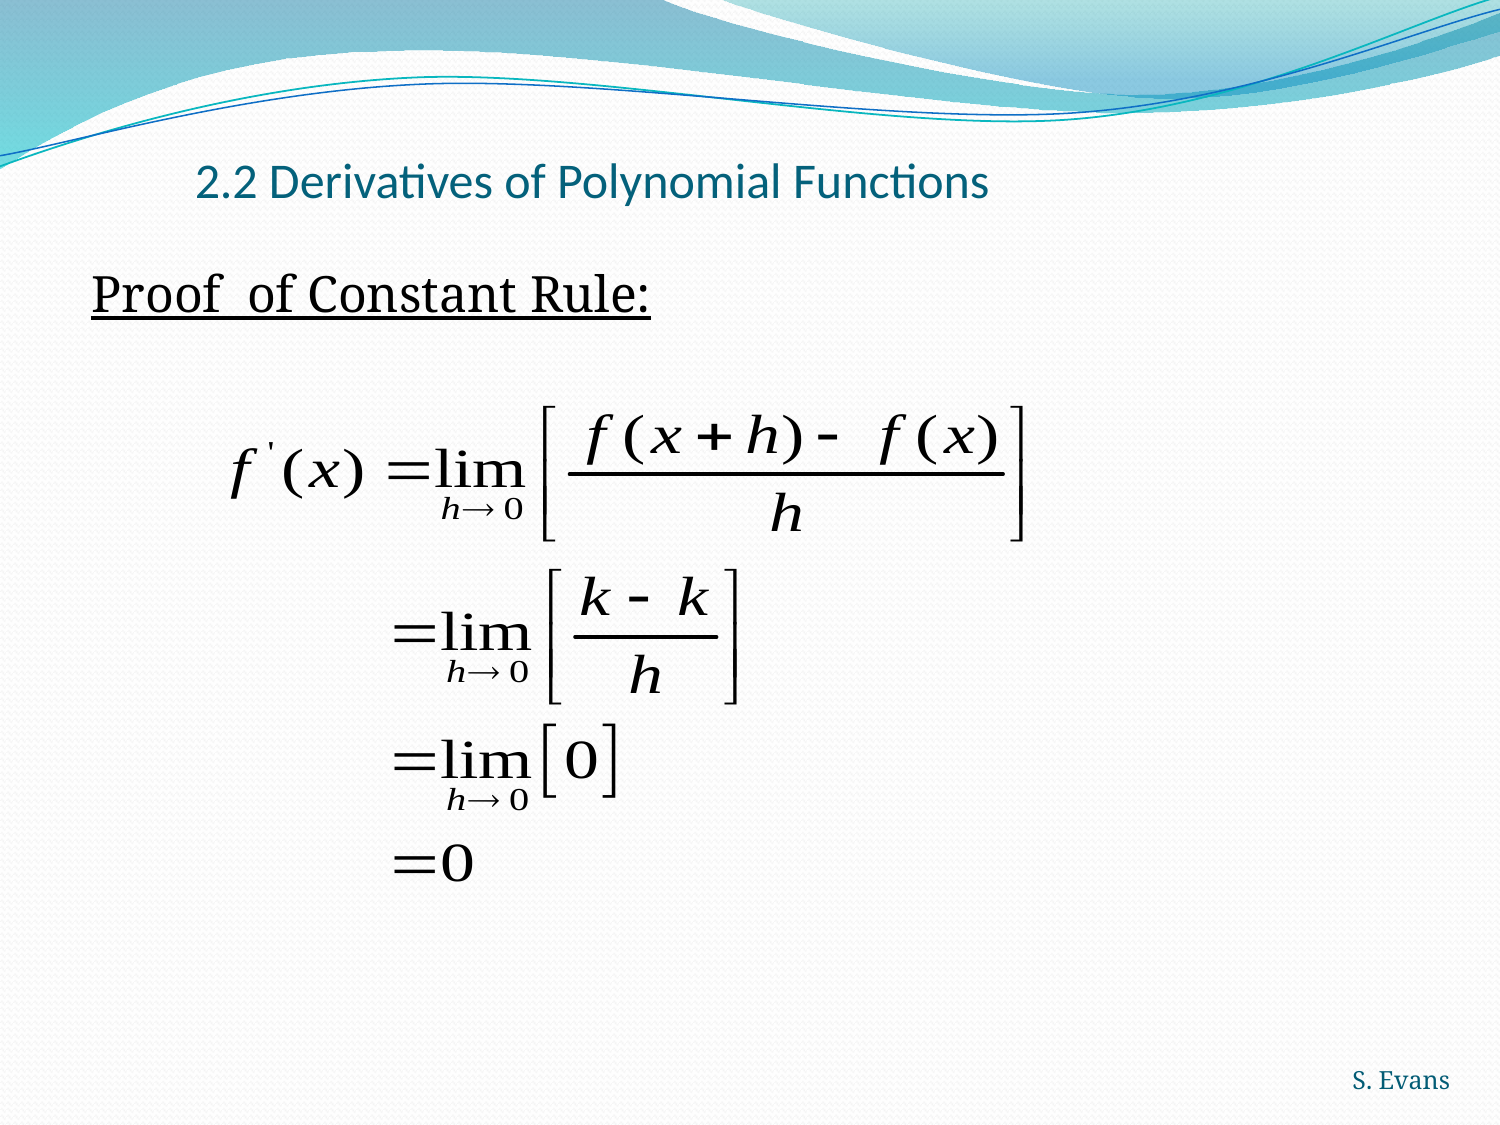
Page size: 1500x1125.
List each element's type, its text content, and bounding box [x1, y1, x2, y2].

list Proof of Constant Rule: [76, 255, 1425, 1038]
title 2.2 Derivatives of Polynomial Functions [194, 115, 1425, 209]
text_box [206, 396, 1050, 904]
footer S. Evans [1352, 1035, 1453, 1095]
